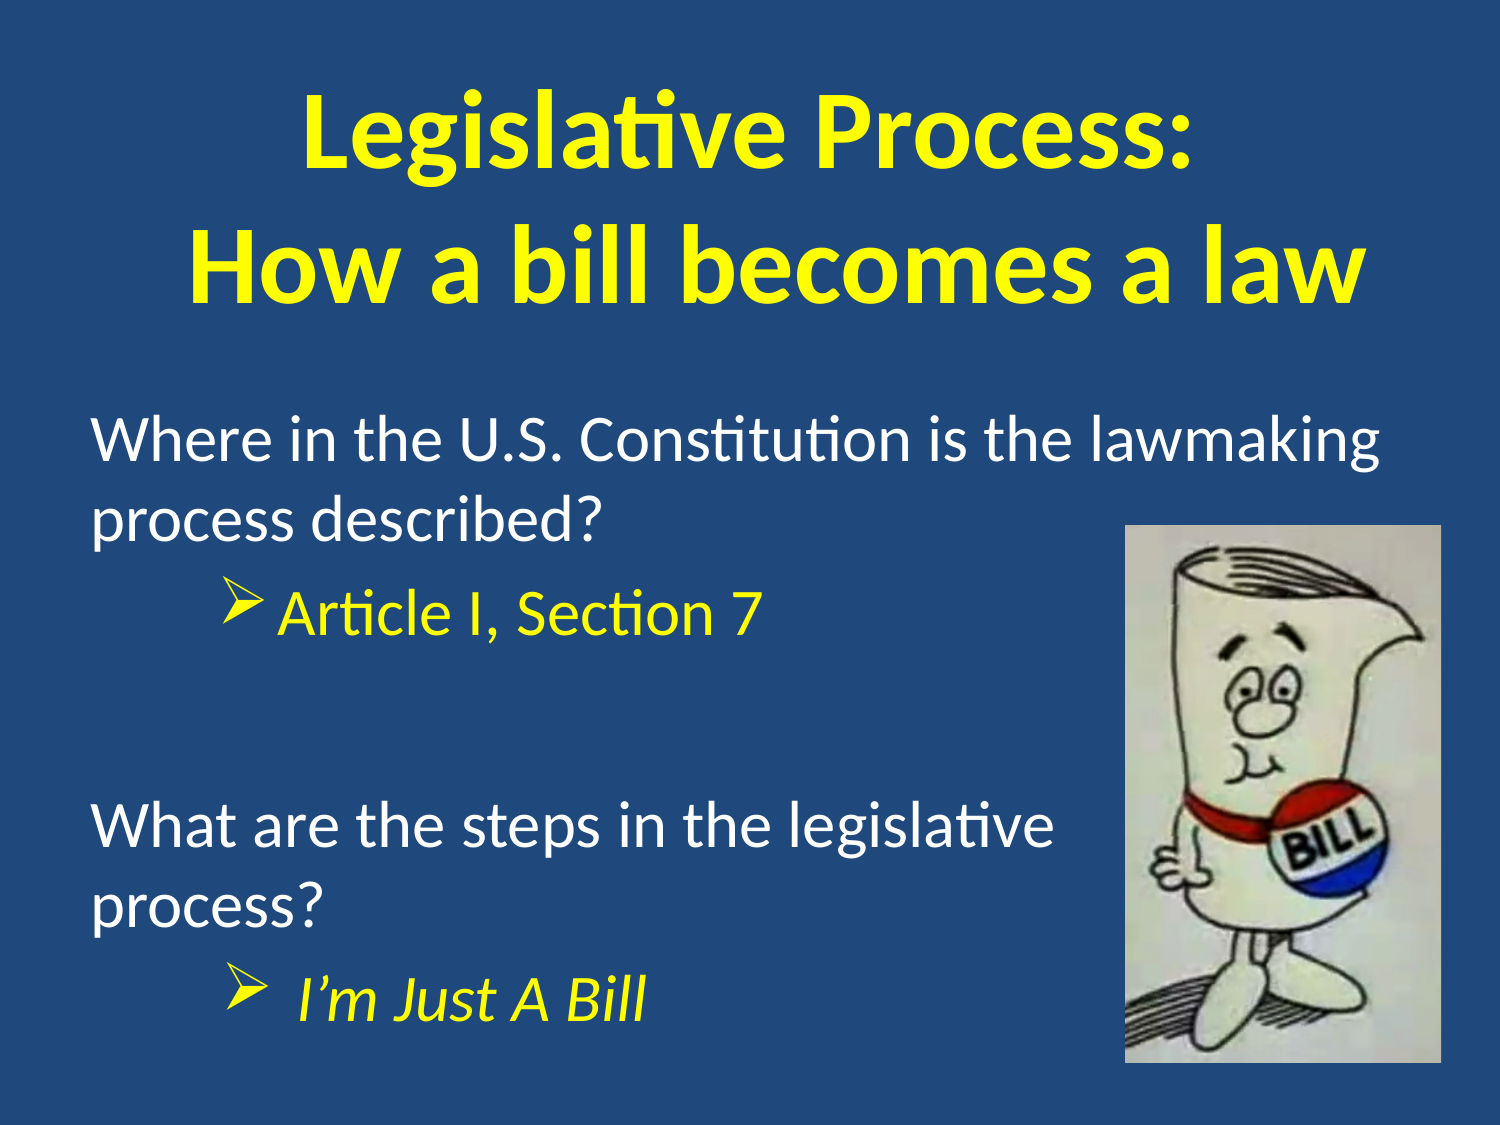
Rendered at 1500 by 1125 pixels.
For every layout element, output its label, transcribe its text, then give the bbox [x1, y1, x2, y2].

title Legislative Process: How a bill becomes a law [74, 44, 1426, 338]
list Where in the U.S. Constitution is the lawmaking process described? Article I, Section 7 What are the steps in the legislative process? I’m Just A Bill [74, 387, 1426, 1076]
picture [1124, 524, 1442, 1063]
